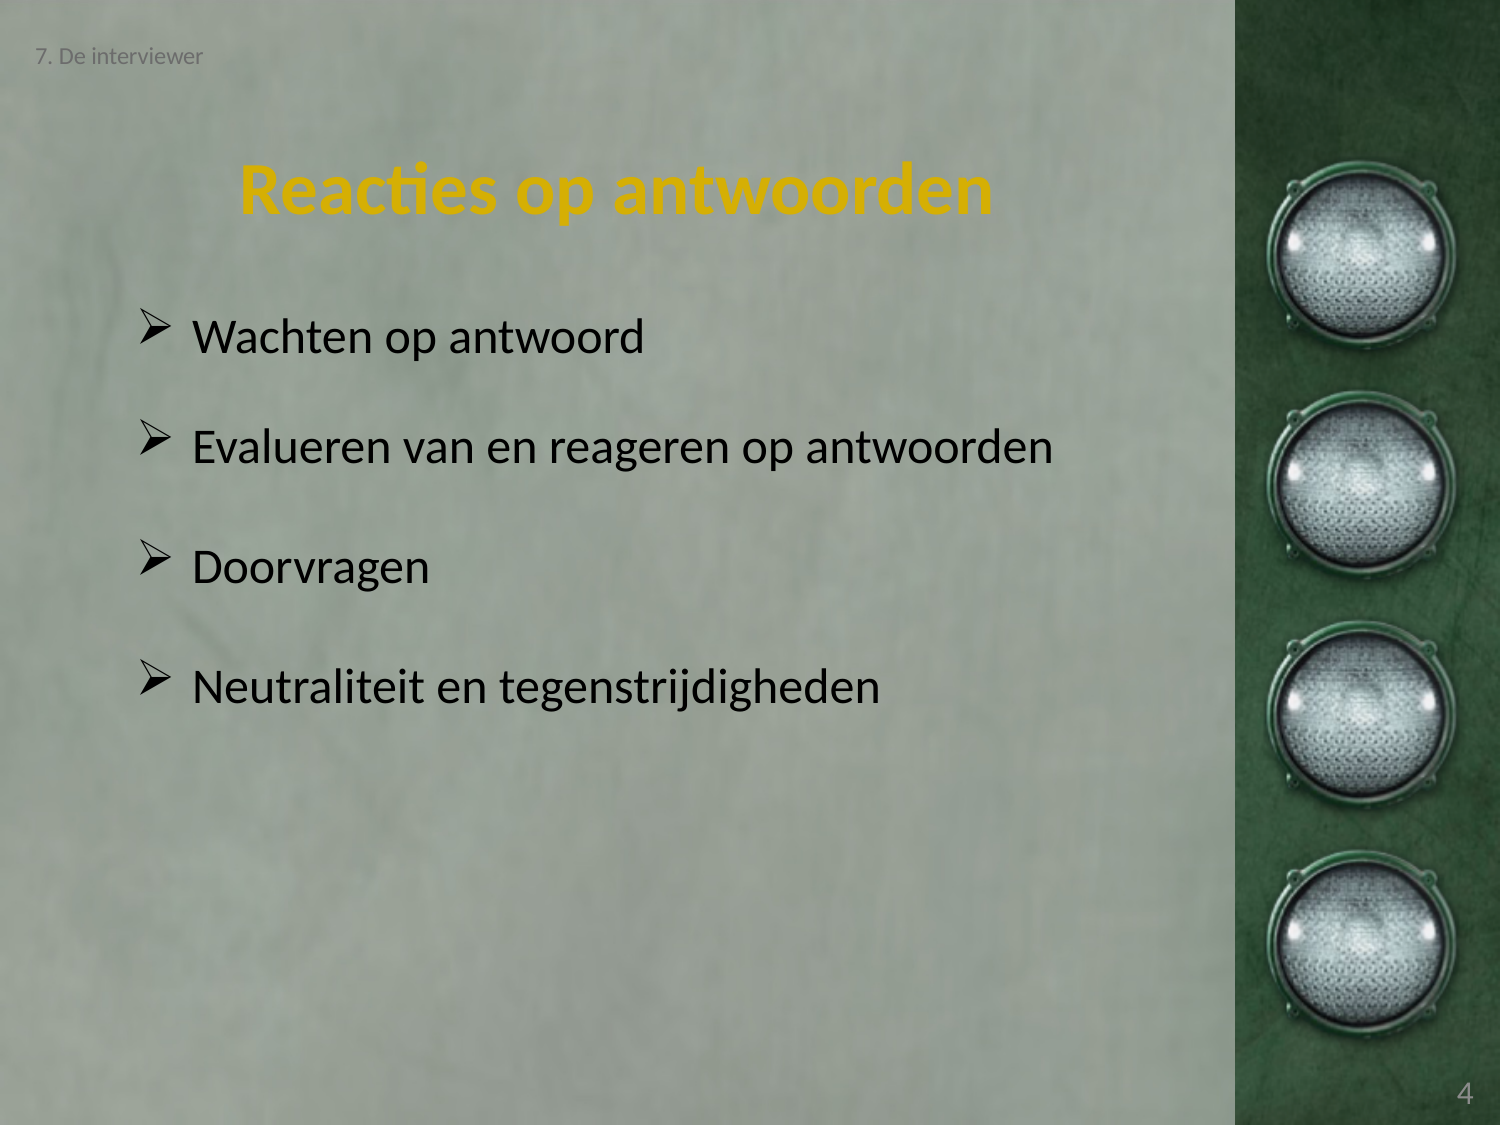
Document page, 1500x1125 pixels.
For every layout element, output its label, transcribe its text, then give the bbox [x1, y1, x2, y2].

picture [0, 0, 1500, 1125]
title 7. De interviewer [19, 32, 463, 77]
text_box Wachten op antwoord Evalueren van en reageren op antwoorden Doorvragen Neutraliteit en tegenstrijdigheden [121, 295, 1229, 721]
subtitle Reacties op antwoorden [0, 131, 1229, 276]
